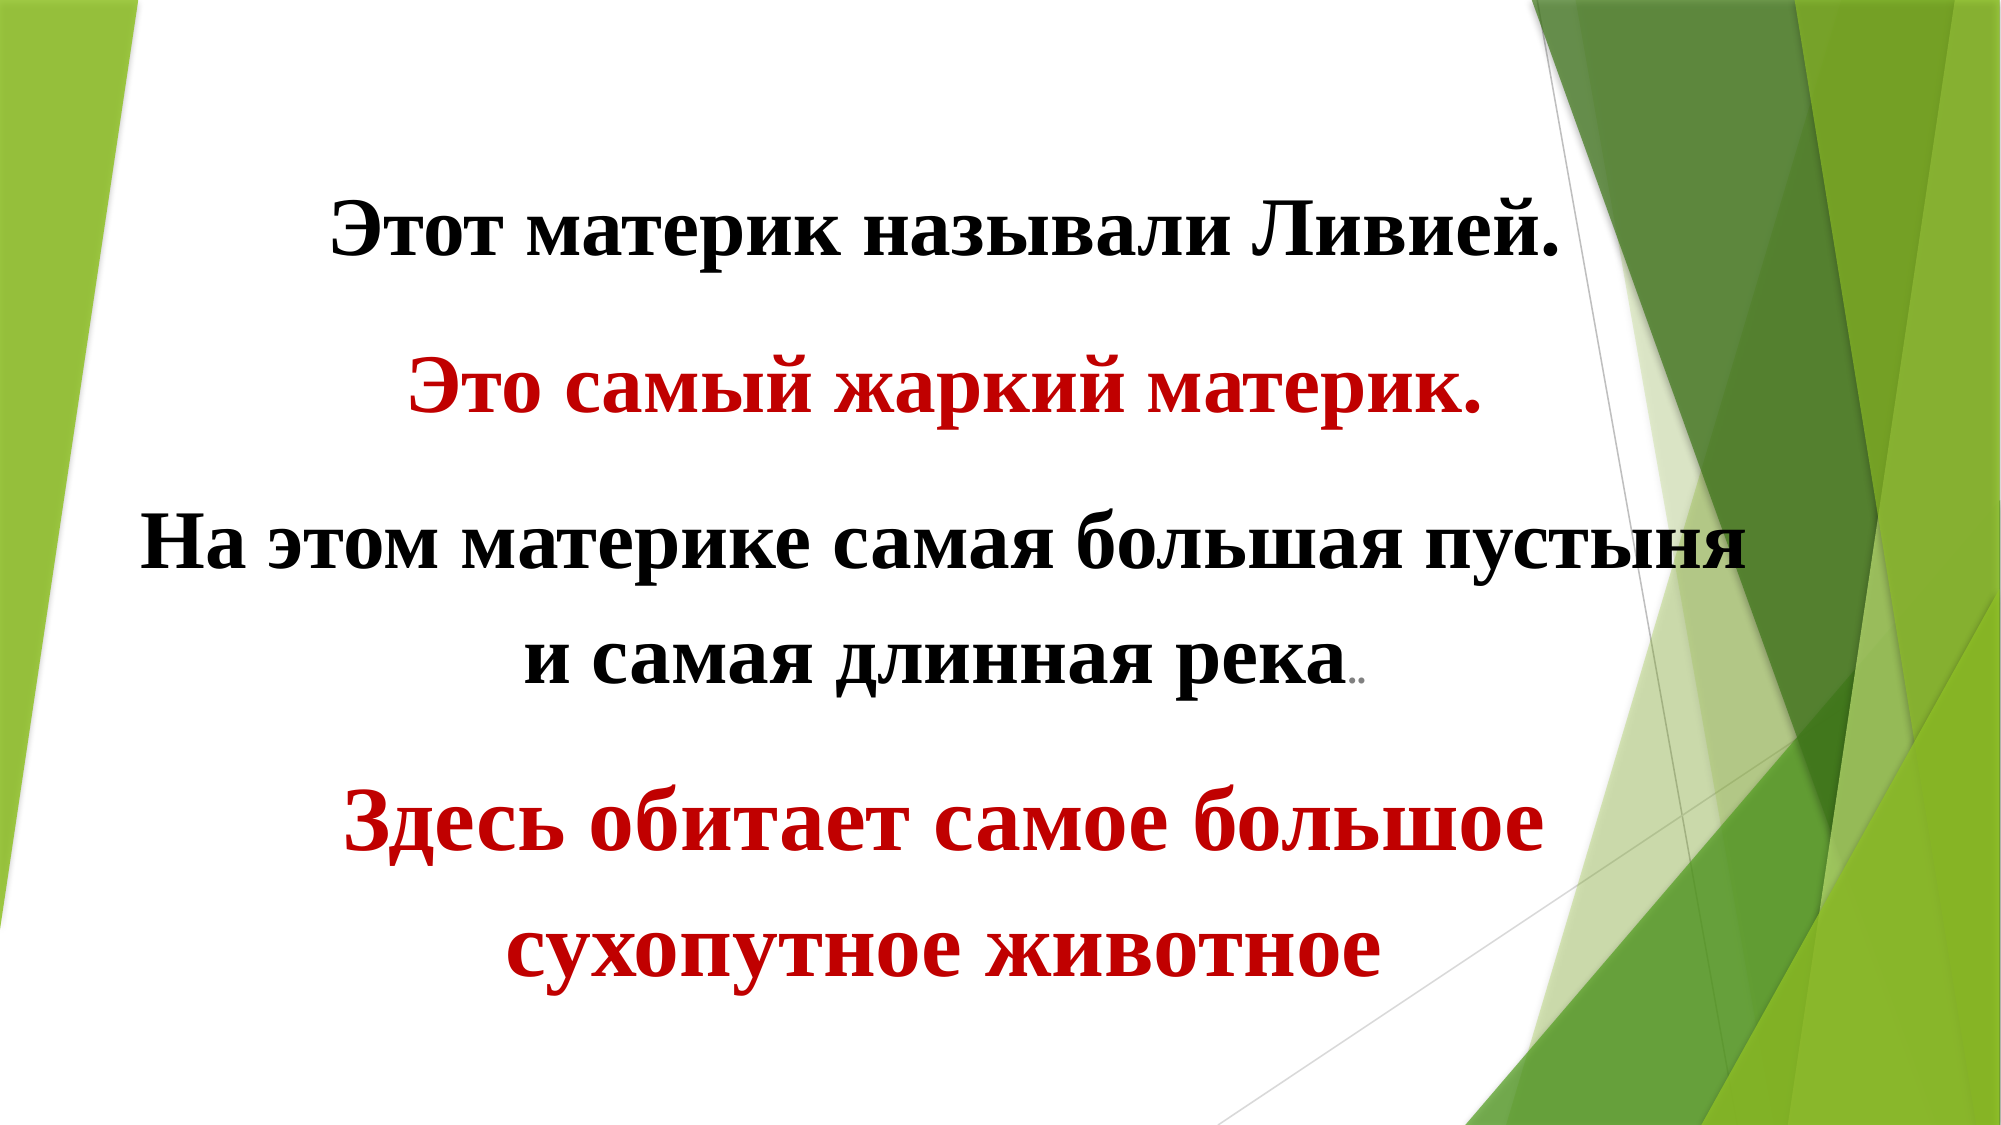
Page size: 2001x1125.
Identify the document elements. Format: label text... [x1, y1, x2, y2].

subtitle Этот материк называли Ливией. Это самый жаркий материк. На этом материке самая большая пустыня и самая длинная река.. Здесь обитает самое большое сухопутное животное [107, 149, 1783, 1037]
